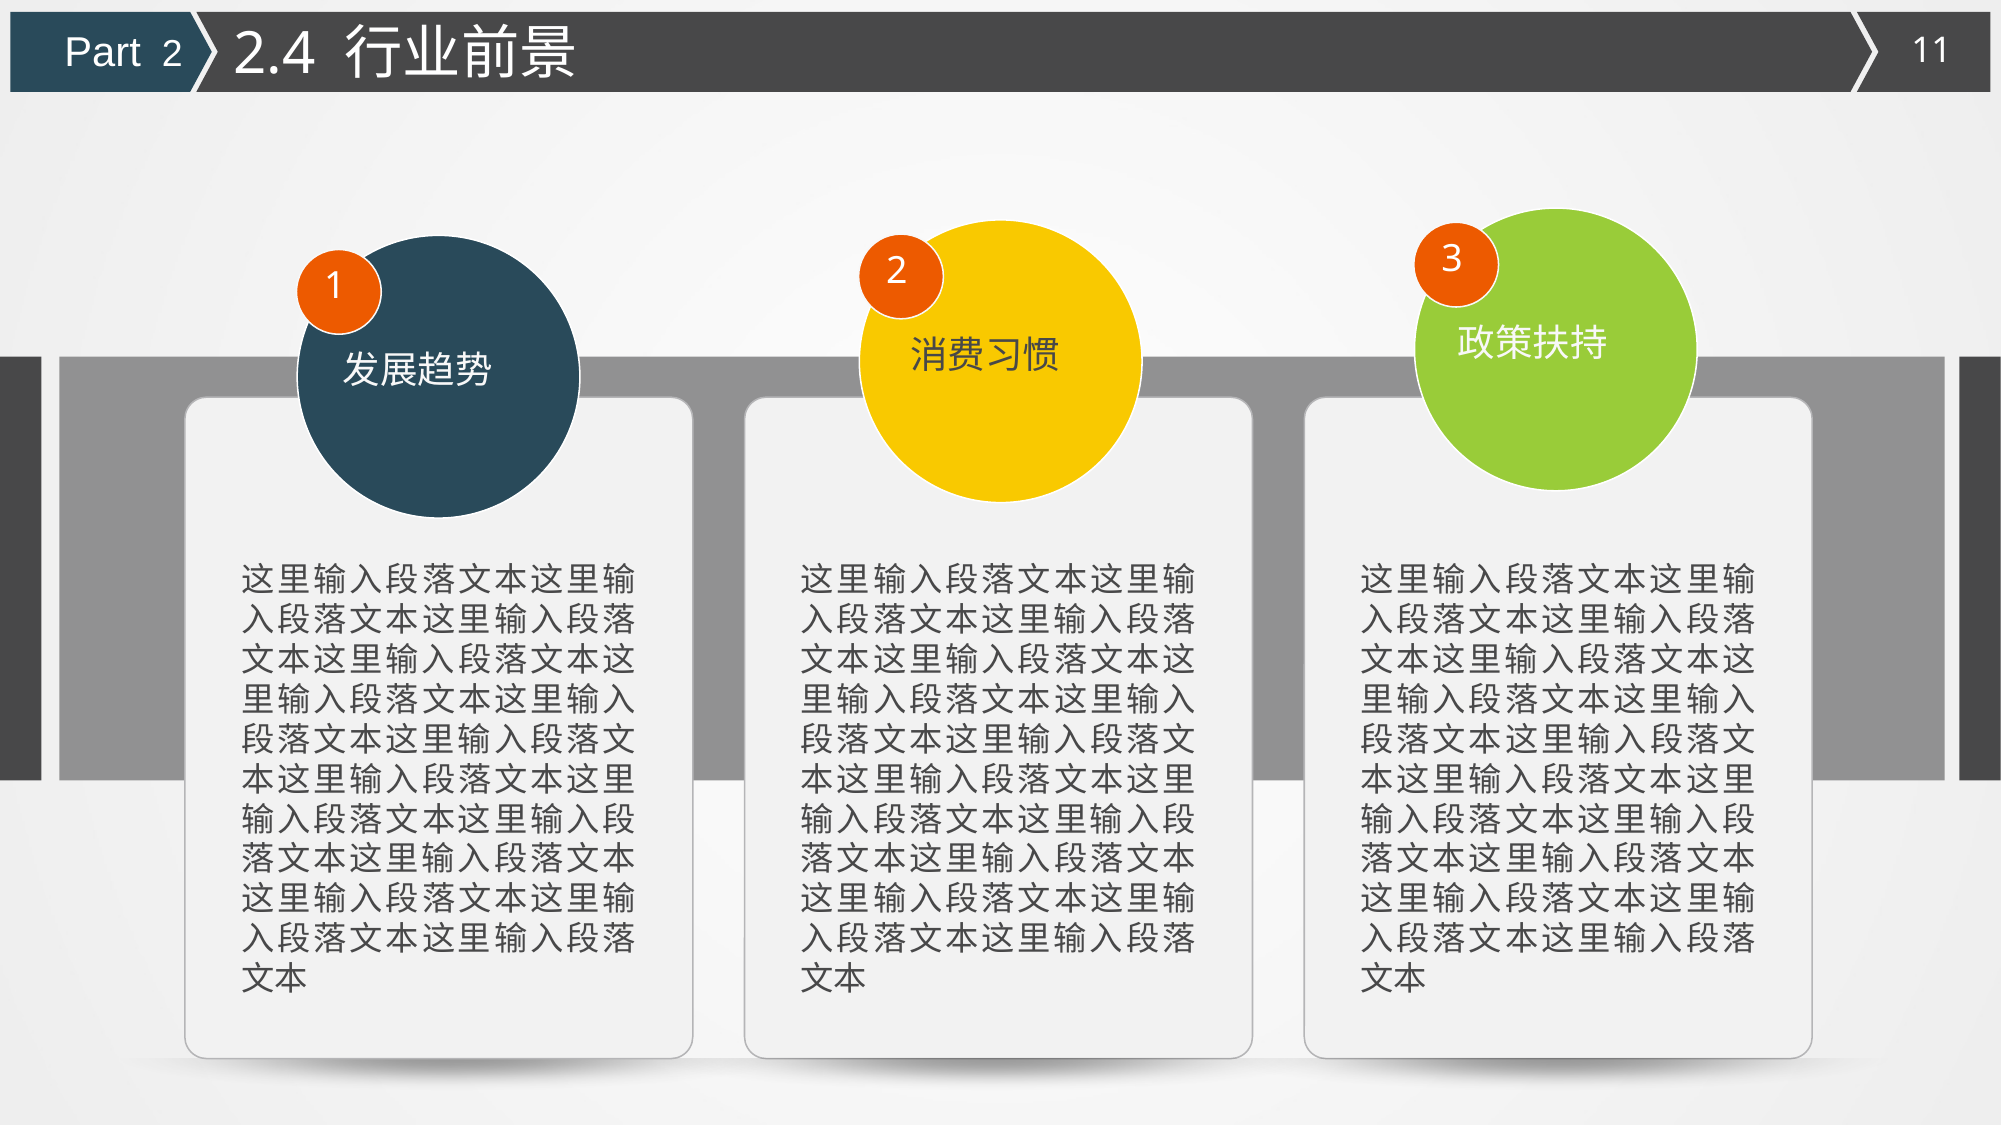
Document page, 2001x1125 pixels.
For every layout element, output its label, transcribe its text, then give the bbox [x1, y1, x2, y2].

text_box [1304, 397, 1813, 1056]
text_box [1413, 221, 1499, 308]
text_box [184, 397, 693, 1056]
text_box [744, 397, 1253, 1056]
text_box [1138, 356, 1422, 781]
text_box [0, 356, 42, 781]
text_box 消费习惯 [895, 323, 1076, 384]
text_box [296, 249, 382, 335]
text_box [1959, 356, 2001, 781]
text_box 政策扶持 [1442, 311, 1624, 372]
text_box [59, 356, 298, 781]
text_box Part 2 [22, 17, 198, 83]
picture [0, 0, 2001, 1125]
text_box 这里输入段落文本这里输入段落文本这里输入段落文本这里输入段落文本这里输入段落文本这里输入段落文本这里输入段落文本这里输入段落文本这里输入段落文本这里输入段落文本这里输入段落文本这里输入段落文本这里输入段落文本这里输入段落文本 [226, 550, 652, 1005]
text_box 这里输入段落文本这里输入段落文本这里输入段落文本这里输入段落文本这里输入段落文本这里输入段落文本这里输入段落文本这里输入段落文本这里输入段落文本这里输入段落文本这里输入段落文本这里输入段落文本这里输入段落文本这里输入段落文本 [1345, 550, 1771, 1005]
text_box [1414, 208, 1698, 491]
text_box [579, 356, 863, 781]
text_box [858, 233, 944, 320]
text_box [859, 219, 1143, 503]
text_box 这里输入段落文本这里输入段落文本这里输入段落文本这里输入段落文本这里输入段落文本这里输入段落文本这里输入段落文本这里输入段落文本这里输入段落文本这里输入段落文本这里输入段落文本这里输入段落文本这里输入段落文本这里输入段落文本 [785, 550, 1211, 1005]
text_box 发展趋势 [327, 338, 508, 399]
text_box 2.4 行业前景 [218, 7, 1046, 93]
text_box [1690, 356, 1945, 781]
text_box [297, 235, 580, 519]
